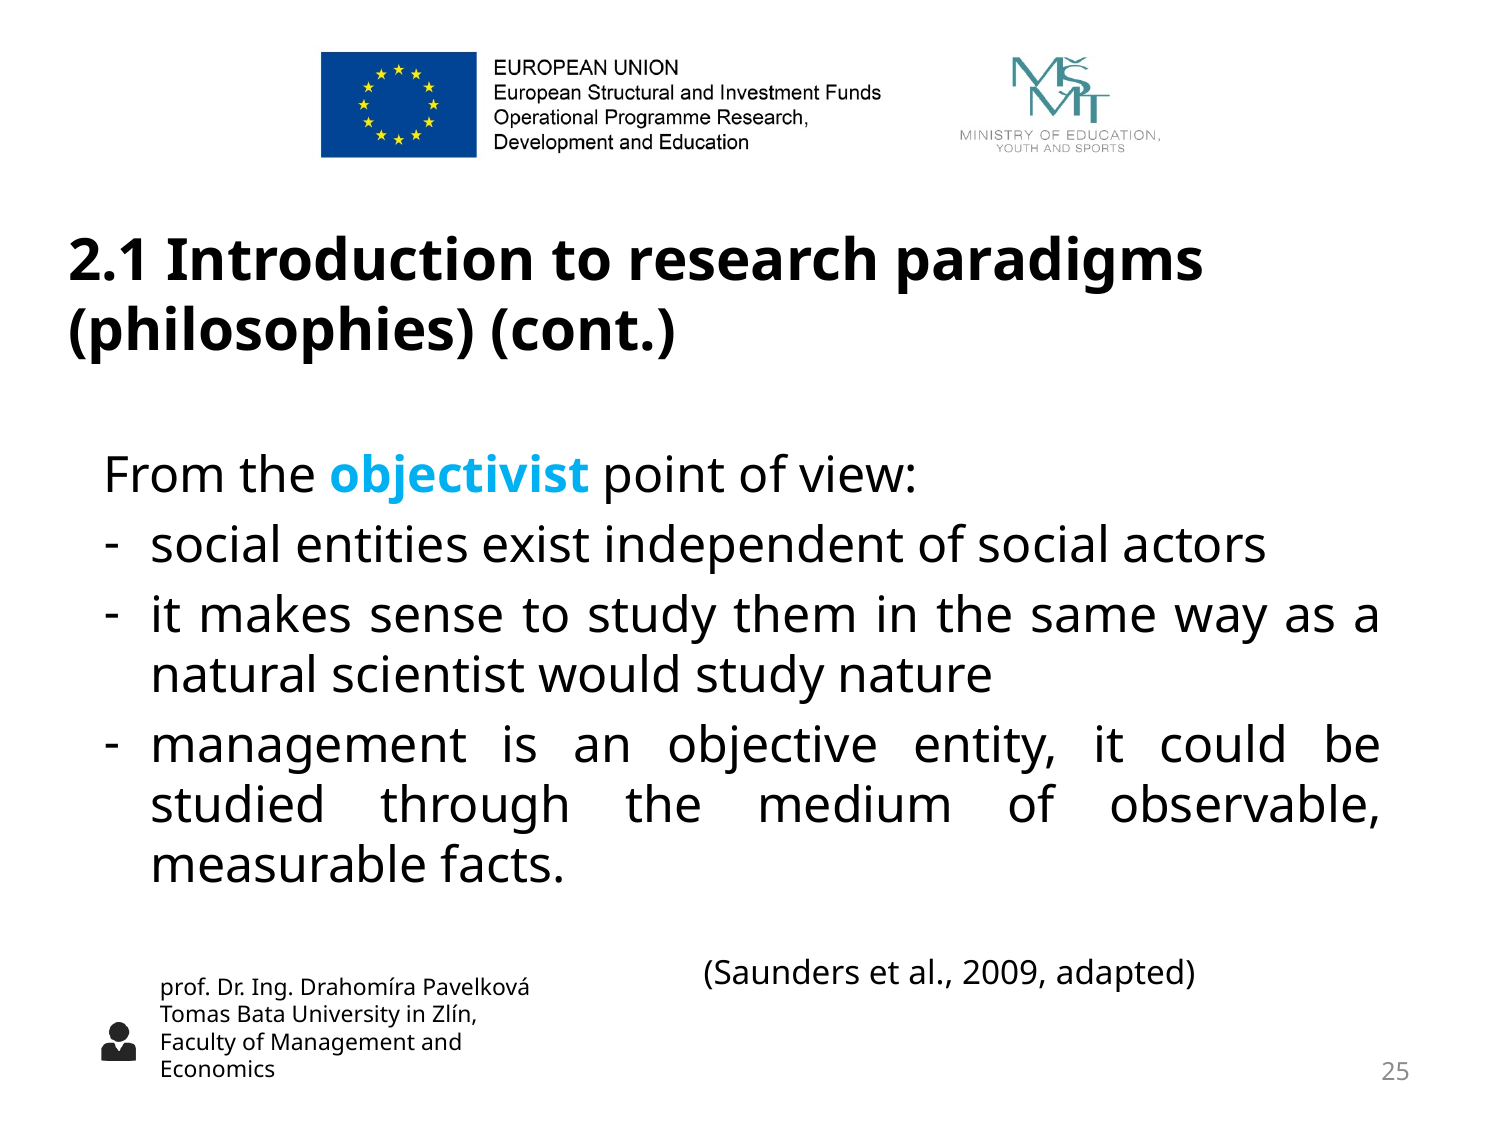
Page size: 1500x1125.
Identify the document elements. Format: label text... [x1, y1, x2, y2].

picture [101, 1021, 136, 1062]
footer prof. Dr. Ing. Drahomíra Pavelková Tomas Bata University in Zlín, Faculty of Management and Economics [145, 999, 573, 1083]
subtitle From the objectivist point of view: social entities exist independent of social actors it makes sense to study them in the same way as a natural scientist would study nature management is an objective entity, it could be studied through the medium of observable, measurable facts. (Saunders et al., 2009, adapted) [88, 374, 1398, 965]
title 2.1 Introduction to research paradigms (philosophies) (cont.) [53, 209, 1471, 375]
text_box fhs.utb.cz [1187, 1000, 1500, 1083]
picture [268, 0, 1212, 210]
slide_number 25 [1074, 1042, 1425, 1103]
